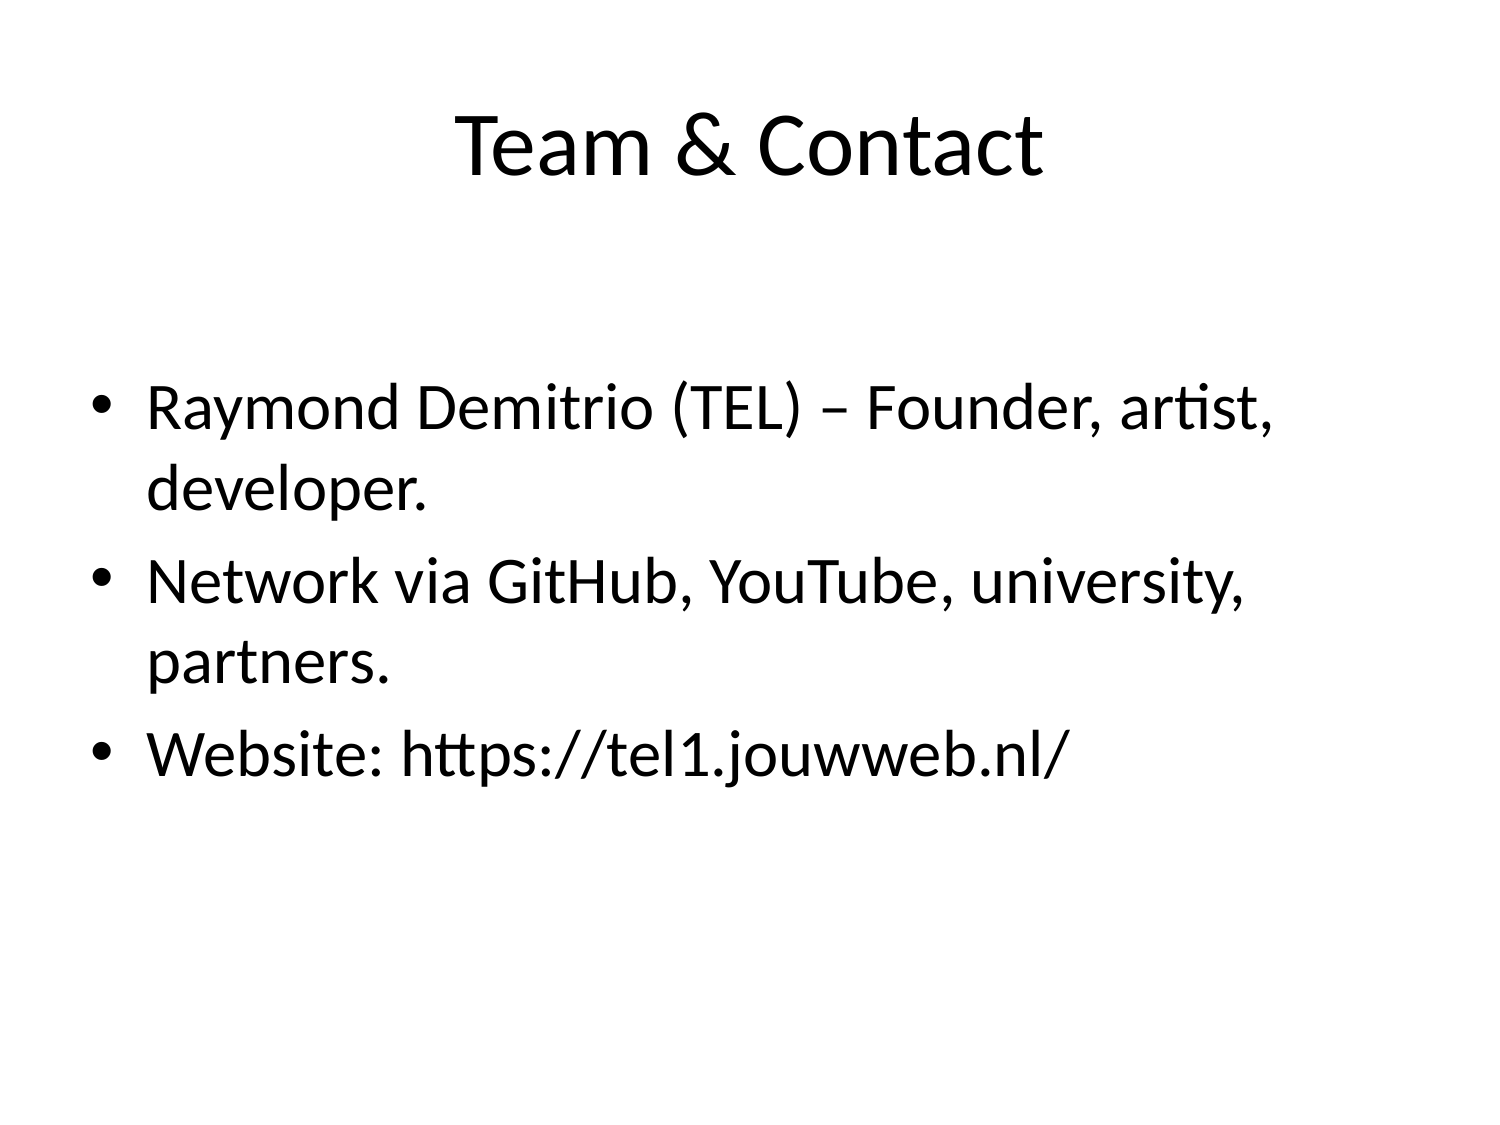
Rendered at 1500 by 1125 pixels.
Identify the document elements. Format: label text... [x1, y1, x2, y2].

list Raymond Demitrio (TEL) – Founder, artist, developer. Network via GitHub, YouTube, university, partners. Website: https://tel1.jouwweb.nl/ [75, 262, 1425, 1005]
title Team & Contact [75, 45, 1425, 233]
